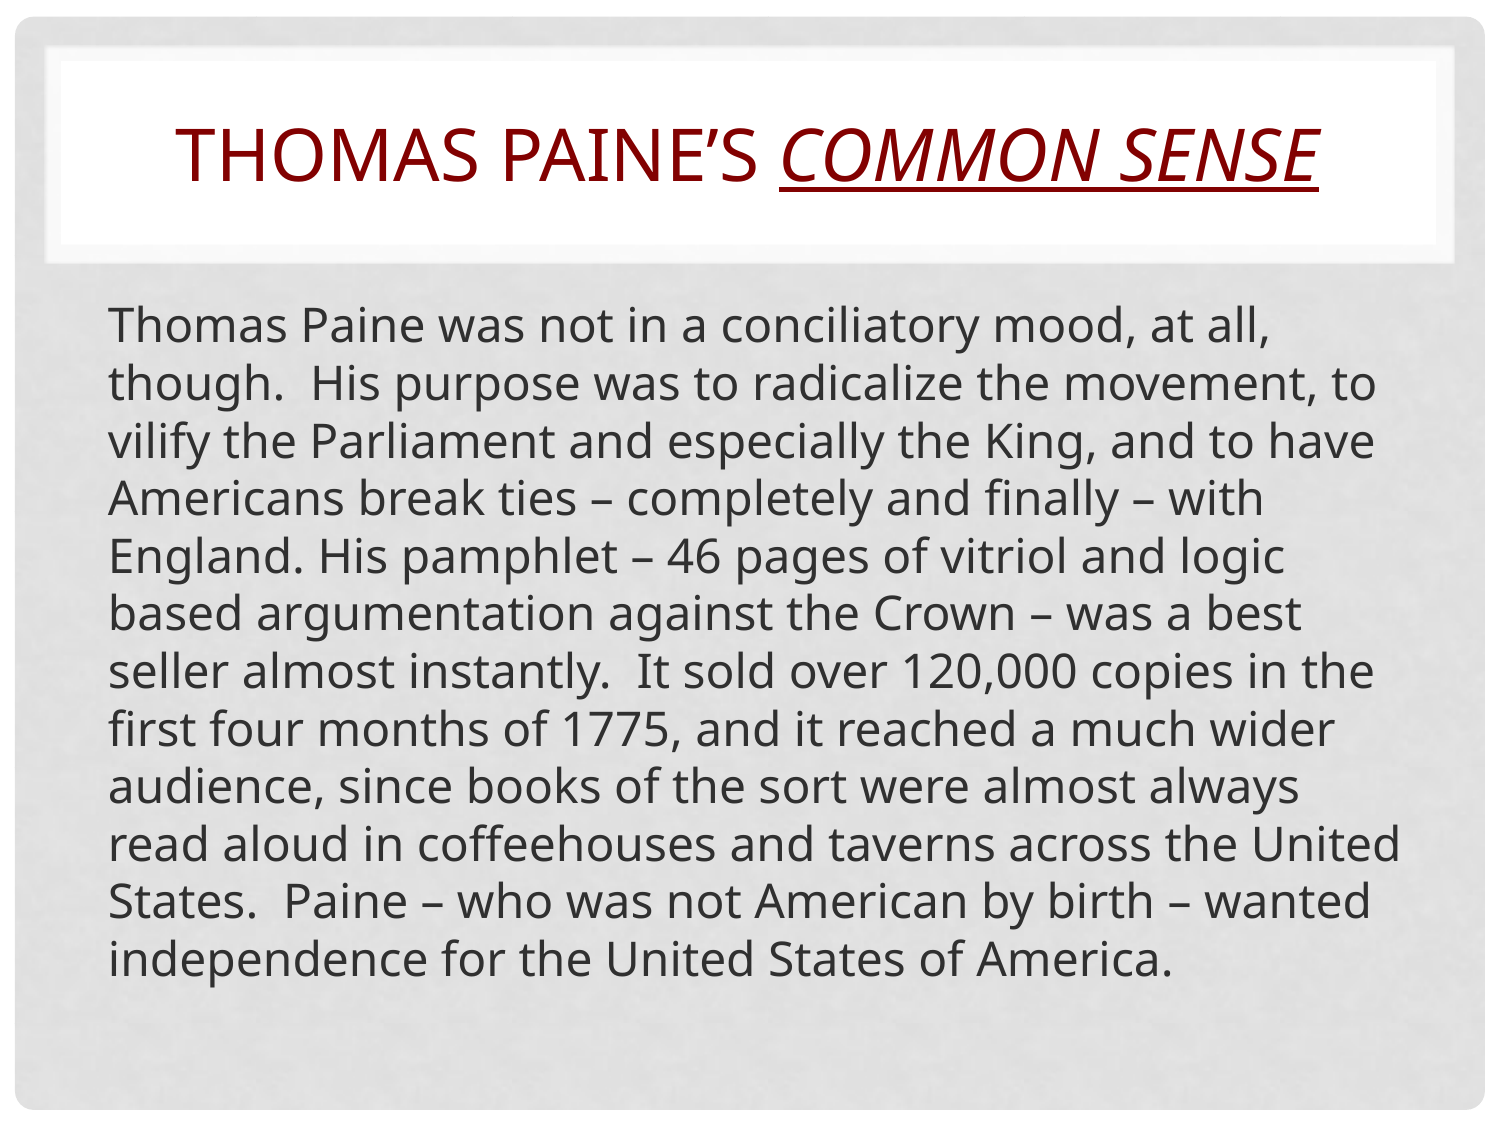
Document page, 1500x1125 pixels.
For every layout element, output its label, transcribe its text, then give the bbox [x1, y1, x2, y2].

title Thomas Paine’s Common Sense [69, 66, 1425, 238]
list Thomas Paine was not in a conciliatory mood, at all, though. His purpose was to radicalize the movement, to vilify the Parliament and especially the King, and to have Americans break ties – completely and finally – with England. His pamphlet – 46 pages of vitriol and logic based argumentation against the Crown – was a best seller almost instantly. It sold over 120,000 copies in the first four months of 1775, and it reached a much wider audience, since books of the sort were almost always read aloud in coffeehouses and taverns across the United States. Paine – who was not American by birth – wanted independence for the United States of America. [75, 287, 1425, 1005]
